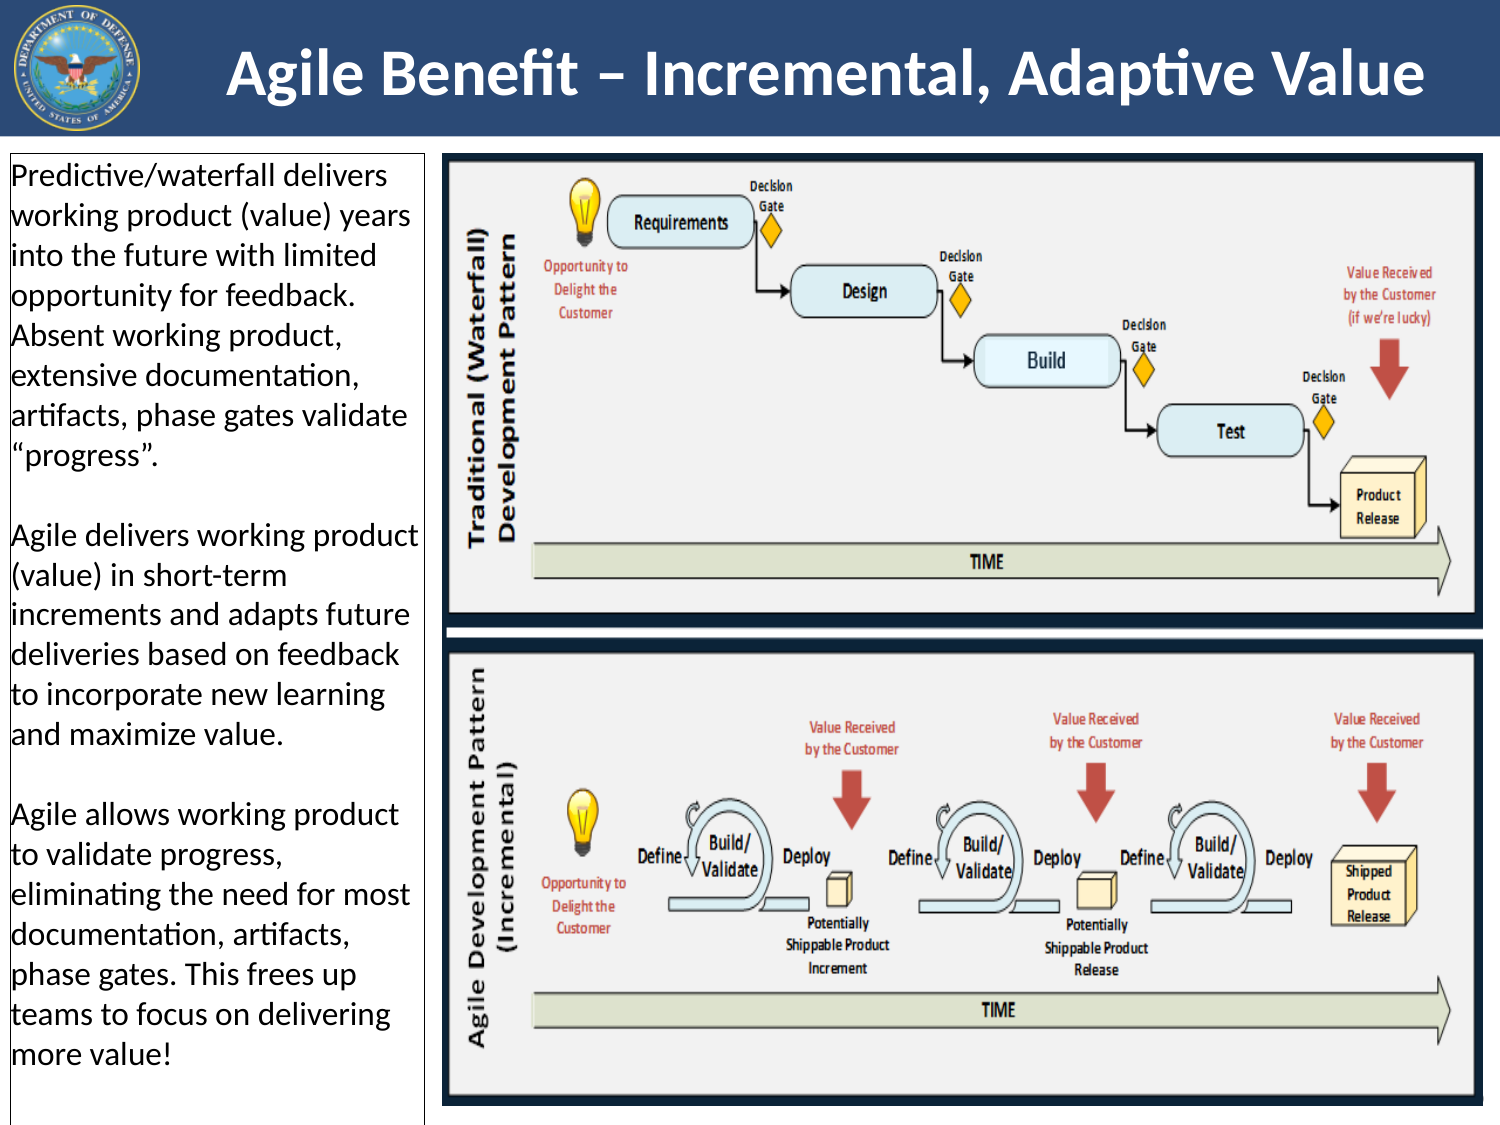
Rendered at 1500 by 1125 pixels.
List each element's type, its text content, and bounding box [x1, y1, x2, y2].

title Agile Benefit – Incremental, Adaptive Value [153, 0, 1500, 137]
text_box Predictive/waterfall delivers working product (value) years into the future with limited opportunity for feedback. Absent working product, extensive documentation, artifacts, phase gates validate “progress”. Agile delivers working product (value) in short-term increments and adapts future deliveries based on feedback to incorporate new learning and maximize value. Agile allows working product to validate progress, eliminating the need for most documentation, artifacts, phase gates. This frees up teams to focus on delivering more value! [10, 153, 425, 1125]
picture [442, 153, 1483, 1106]
slide_number 6 [1162, 1065, 1500, 1125]
picture [14, 5, 140, 131]
